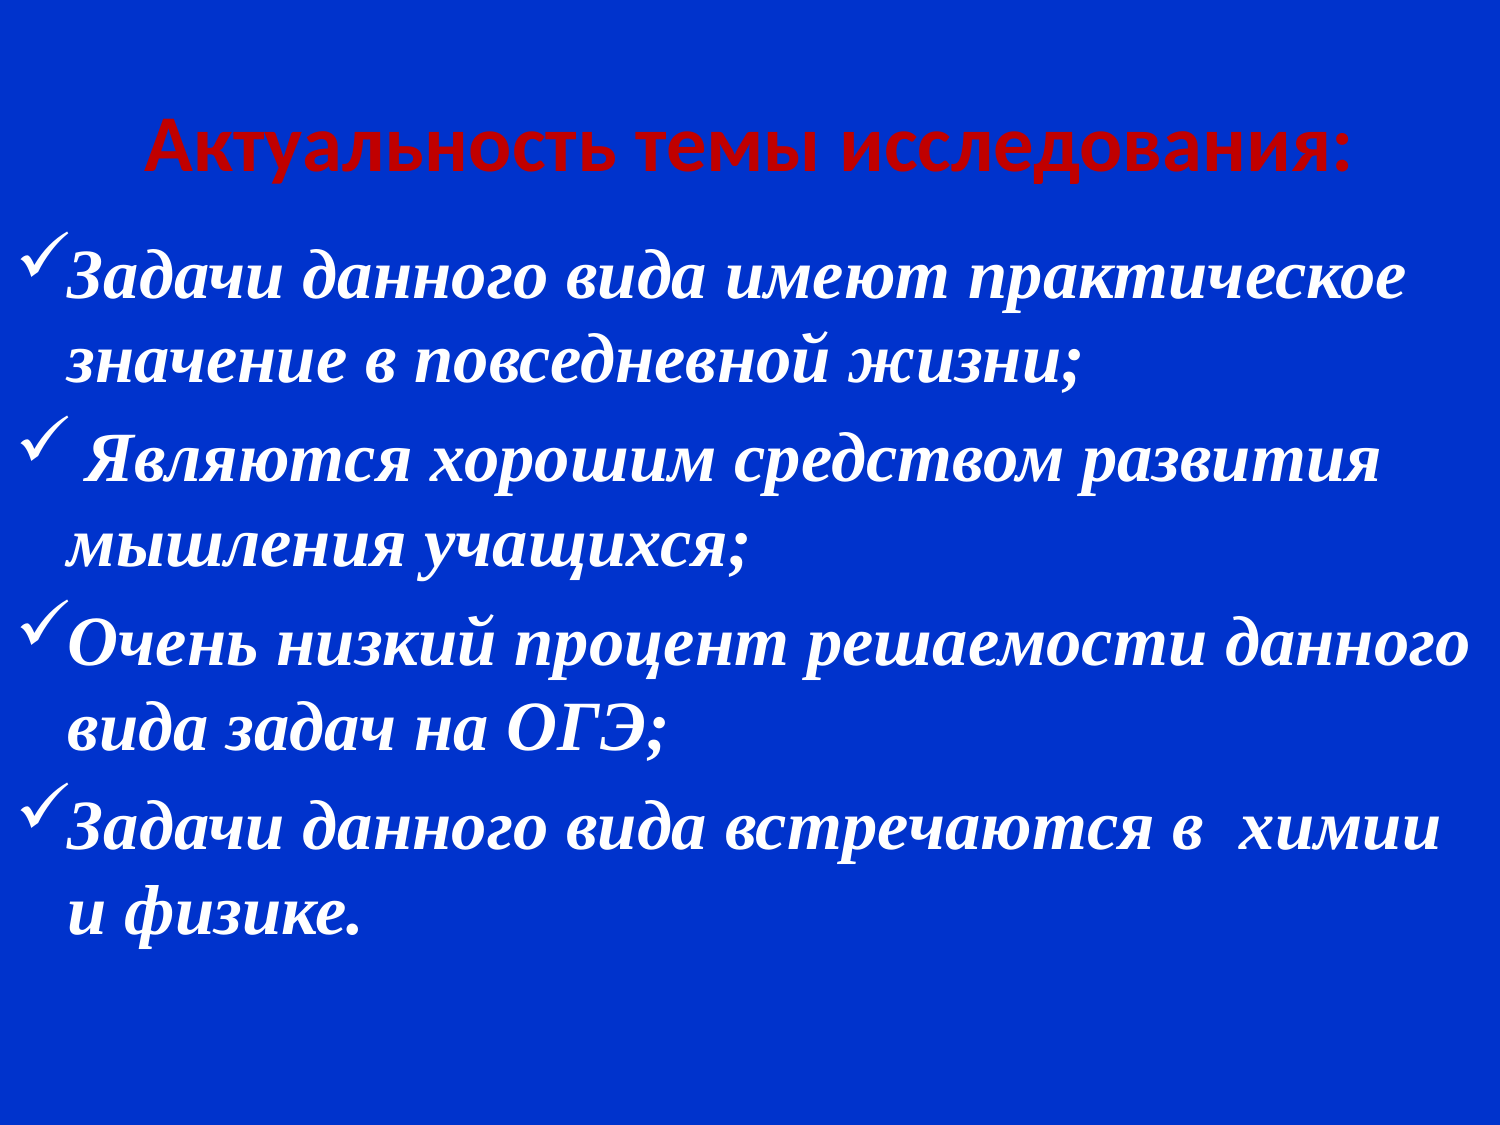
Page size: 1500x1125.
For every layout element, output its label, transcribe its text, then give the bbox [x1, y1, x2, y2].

title Актуальность темы исследования: [75, 45, 1425, 219]
list Задачи данного вида имеют практическое значение в повседневной жизни; Являются хорошим средством развития мышления учащихся; Очень низкий процент решаемости данного вида задач на ОГЭ; Задачи данного вида встречаются в химии и физике. [0, 219, 1500, 963]
